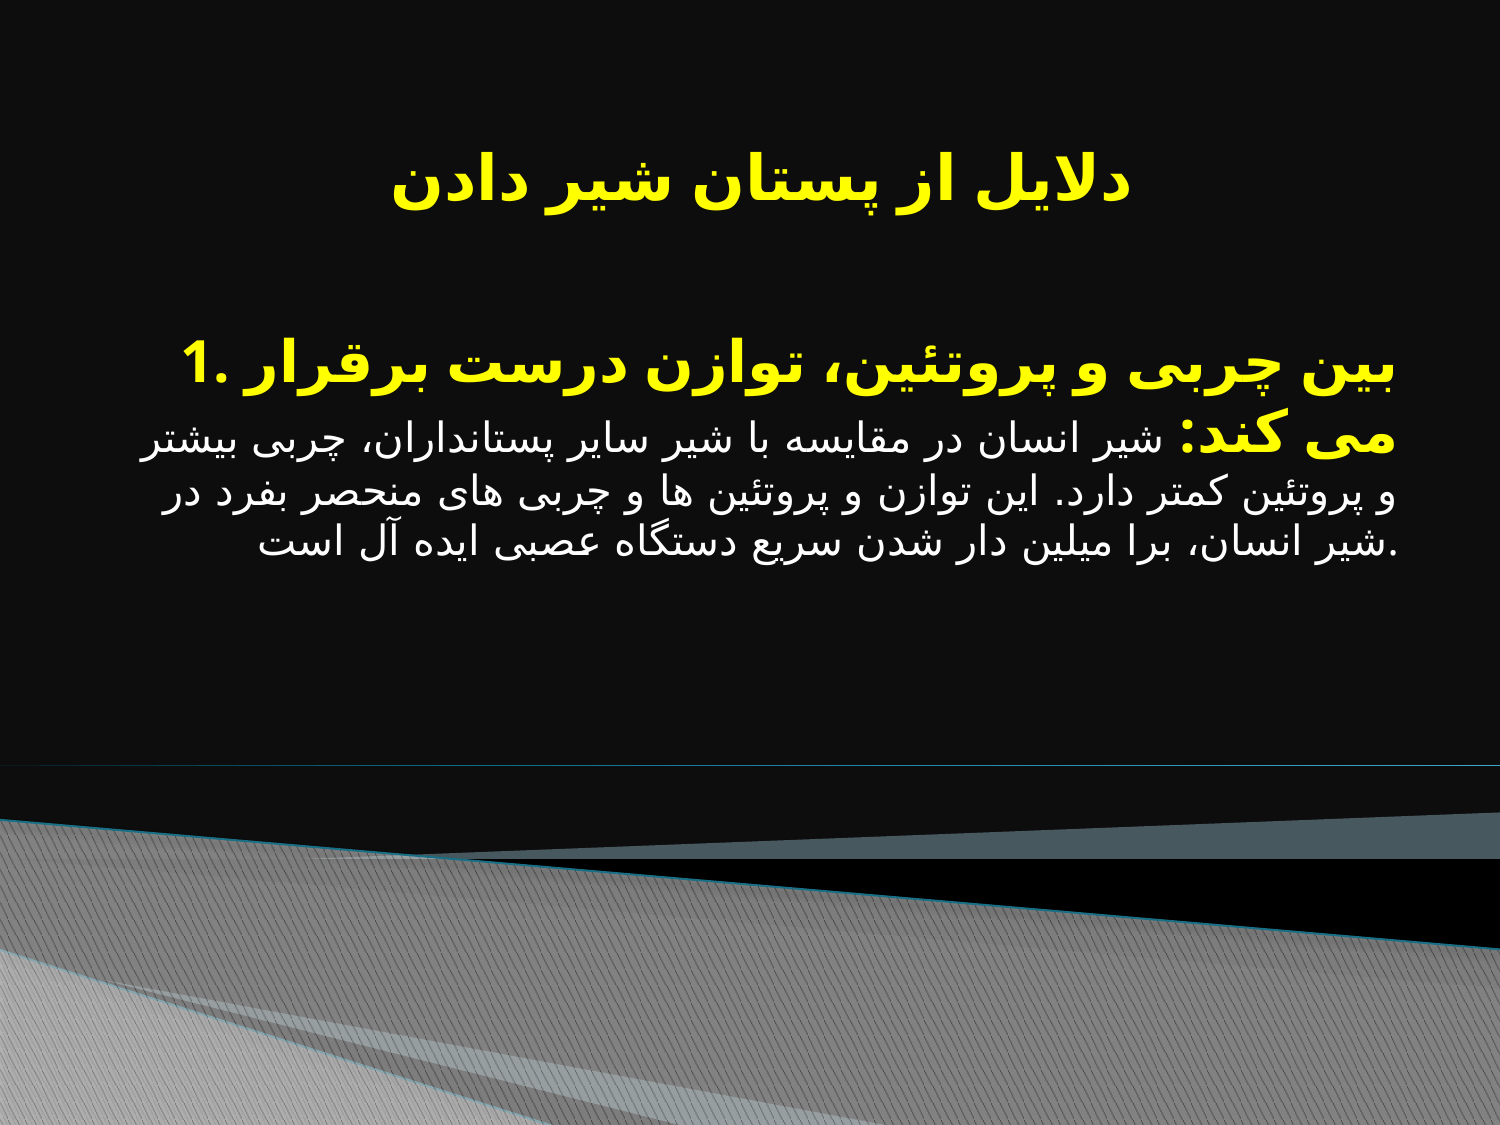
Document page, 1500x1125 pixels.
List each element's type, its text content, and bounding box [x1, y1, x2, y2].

subtitle 1. بین چربی و پروتئین، توازن درست برقرار می کند: شیر انسان در مقایسه با شیر سایر پستانداران، چربی بیشتر و پروتئین کمتر دارد. این توازن و پروتئین ها و چربی های منحصر بفرد در شیر انسان، برا میلین دار شدن سریع دستگاه عصبی ایده آل است. [117, 316, 1407, 903]
title دلایل از پستان شیر دادن [375, 58, 1149, 221]
picture [0, 821, 1500, 1125]
